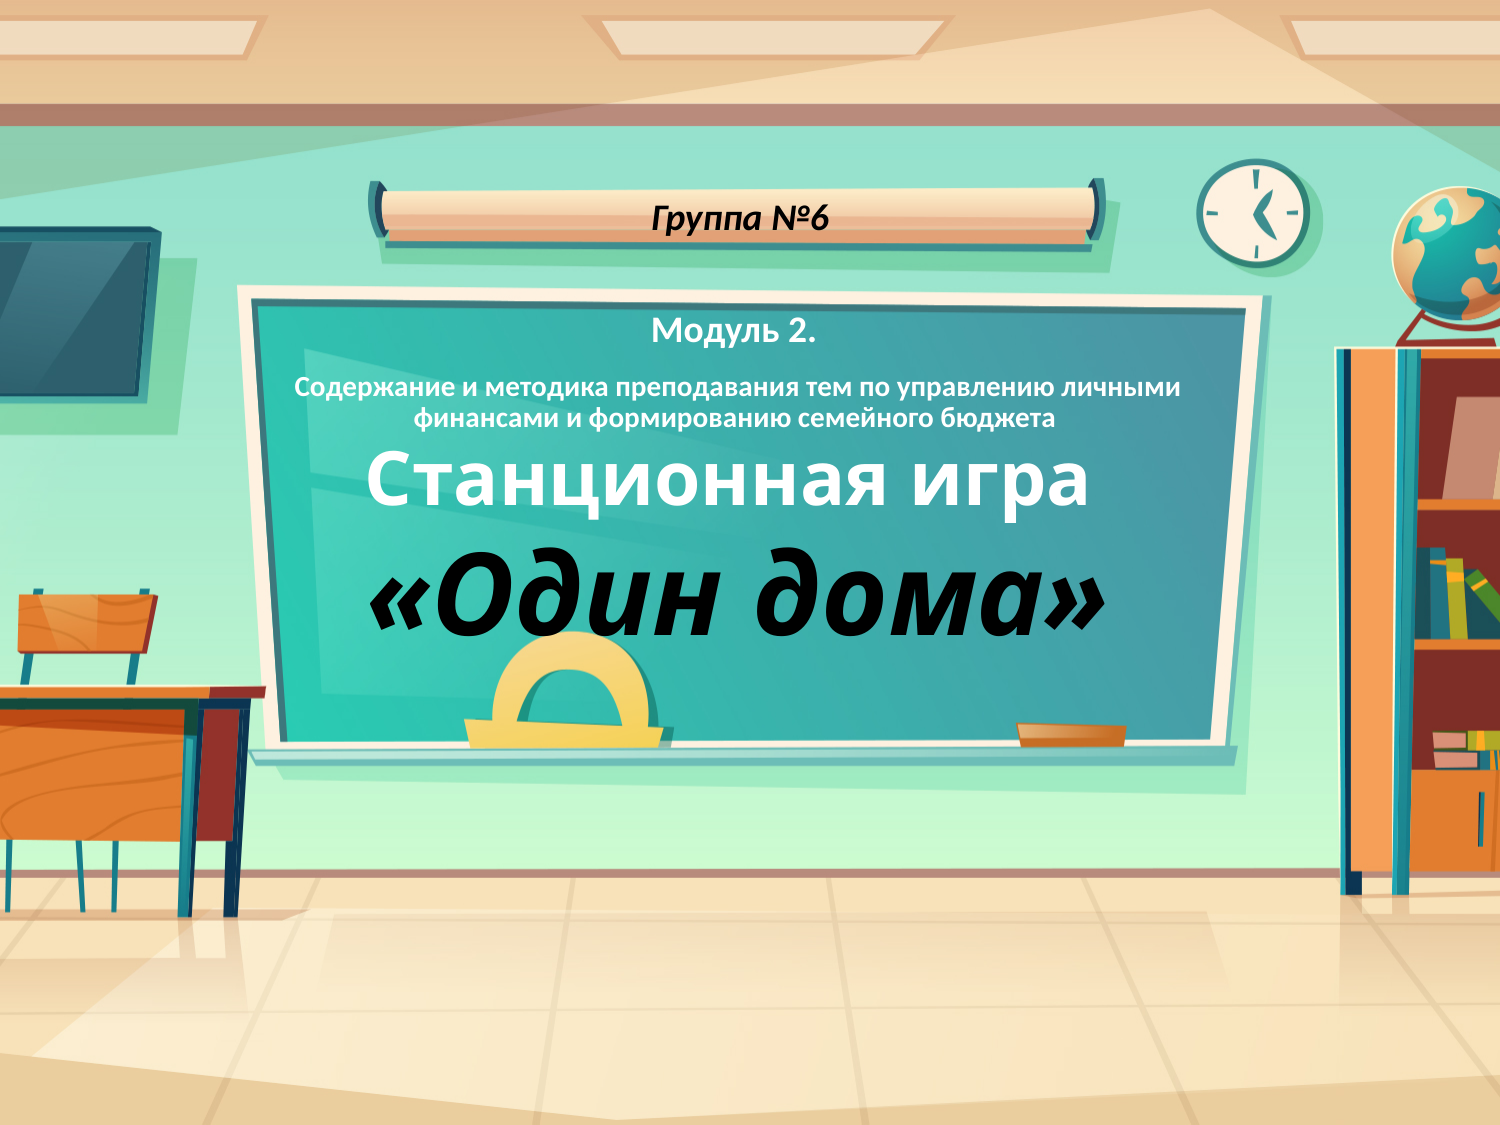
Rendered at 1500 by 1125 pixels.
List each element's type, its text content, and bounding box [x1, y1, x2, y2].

text_box Группа №6 [636, 185, 844, 245]
title Станционная игра «Один дома» [100, 273, 1376, 666]
subtitle Модуль 2. Содержание и методика преподавания тем по управлению личными финансами и формированию семейного бюджета [235, 302, 1241, 549]
picture [0, 0, 1500, 1125]
